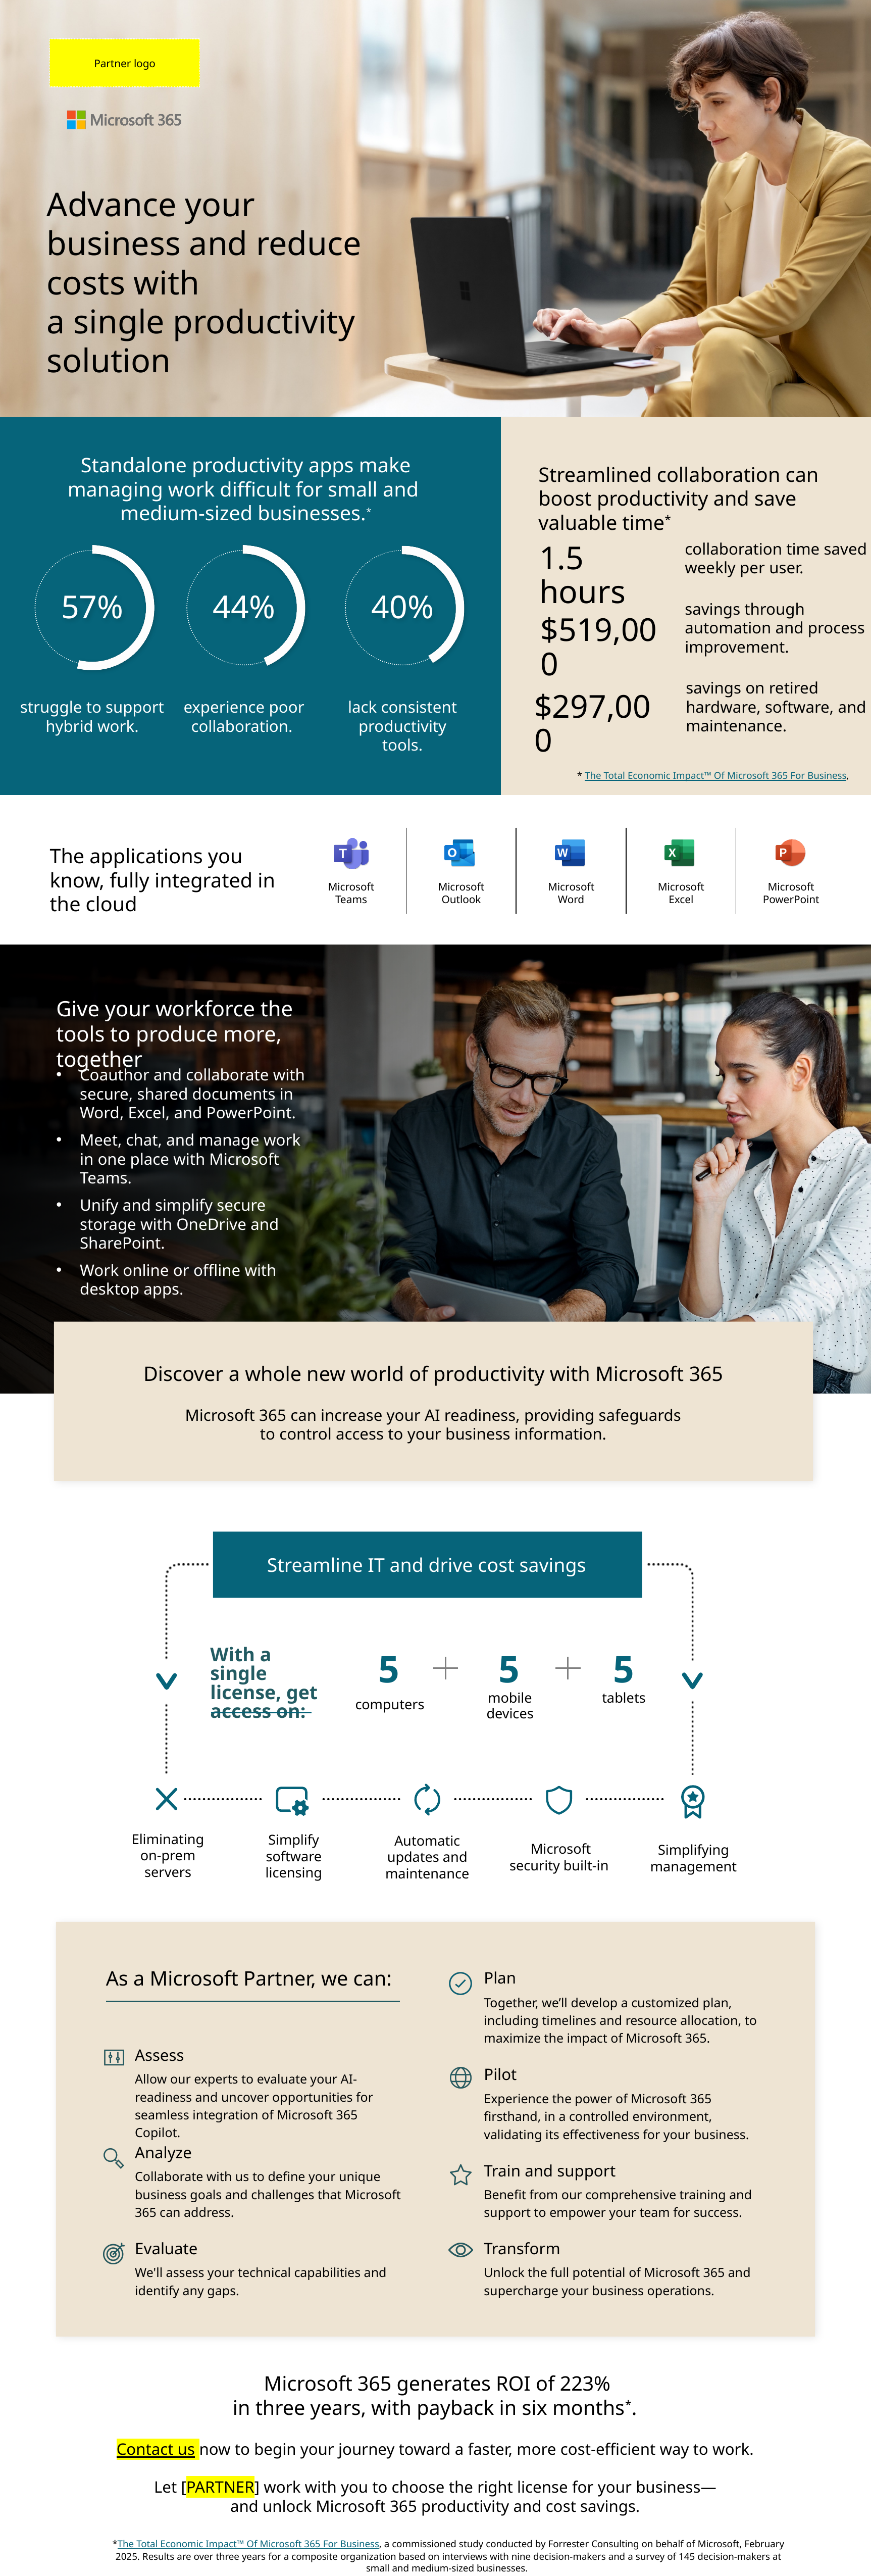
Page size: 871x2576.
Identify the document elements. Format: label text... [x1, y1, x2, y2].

picture [444, 839, 476, 868]
text_box [276, 1787, 308, 1812]
text_box 44% [193, 591, 240, 624]
picture [265, 605, 273, 618]
text_box 57% [41, 591, 74, 624]
picture [402, 546, 464, 662]
text_box [546, 1786, 573, 1815]
picture [0, 0, 871, 417]
text_box [186, 550, 240, 666]
text_box Streamline IT and drive cost savings [252, 1553, 601, 1562]
picture [464, 1563, 472, 1572]
text_box Simplify software licensing [240, 1830, 347, 1882]
picture [521, 1563, 527, 1572]
text_box lack consistent productivity tools. [337, 697, 468, 754]
picture [488, 1563, 497, 1572]
picture [430, 1563, 438, 1572]
picture [103, 2243, 125, 2265]
text_box [34, 552, 74, 663]
text_box savings through automation and process improvement. [685, 599, 870, 656]
text_box 40% [357, 591, 398, 624]
picture [567, 1563, 575, 1576]
text_box Microsoft security built-in [507, 1831, 614, 1882]
picture [776, 839, 806, 868]
picture [664, 839, 695, 868]
picture [303, 1563, 311, 1572]
picture [449, 1971, 473, 1995]
picture [479, 1563, 486, 1572]
picture [449, 1987, 457, 1995]
text_box Discover a whole new world of productivity with Microsoft 365 [93, 1361, 774, 1385]
picture [286, 1563, 288, 1571]
text_box Streamlined collaboration can boost productivity and save valuable time* [538, 462, 855, 534]
picture [104, 596, 117, 618]
text_box collaboration time saved weekly per user. [685, 539, 870, 577]
text_box Microsoft PowerPoint [752, 880, 830, 906]
text_box 1.5 hours [539, 542, 663, 574]
picture [353, 1563, 362, 1572]
text_box Coauthor and collaborate with secure, shared documents in Word, Excel, and PowerPoint. Meet, chat, and manage work in one place with Microsoft Teams. Unify and simplify secure storage with OneDrive and SharePoint. Work online or offline with desktop apps. [56, 1065, 309, 1299]
picture [451, 1974, 470, 1993]
text_box Train and support Benefit from our comprehensive training and support to empower your team for success. [484, 2162, 760, 2220]
text_box [425, 1789, 440, 1816]
text_box [292, 1800, 309, 1816]
text_box Analyze Collaborate with us to define your unique business goals and challenges that Microsoft 365 can address. [135, 2144, 407, 2220]
picture [530, 1563, 537, 1572]
text_box Advance your business and reduce costs with a single productivity solution [46, 183, 382, 379]
text_box Pilot Experience the power of Microsoft 365 firsthand, in a controlled environment, validating its effectiveness for your business. [484, 2066, 753, 2142]
picture [401, 597, 405, 618]
text_box Microsoft 365 generates ROI of 223% in three years, with payback in six months*. [97, 2371, 778, 2419]
picture [414, 596, 427, 618]
text_box [158, 1675, 163, 1682]
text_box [433, 1656, 458, 1680]
text_box The applications you know, fully integrated in the cloud [49, 844, 296, 916]
picture [454, 1563, 461, 1571]
picture [251, 596, 260, 609]
text_box Give your workforce the tools to produce more, together [56, 995, 319, 1071]
picture [165, 1563, 694, 1775]
picture [442, 1563, 444, 1571]
picture [78, 546, 154, 670]
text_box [157, 1789, 176, 1809]
picture [509, 1563, 514, 1572]
text_box Evaluate We'll assess your technical capabilities and identify any gaps. [135, 2240, 417, 2298]
picture [578, 1563, 585, 1572]
picture [104, 2047, 124, 2068]
text_box $297,000 [534, 690, 664, 726]
picture [80, 596, 95, 618]
text_box Microsoft Teams [313, 880, 390, 906]
picture [449, 2067, 472, 2089]
picture [391, 1563, 398, 1572]
picture [334, 838, 369, 869]
text_box Microsoft 365 can increase your AI readiness, providing safeguards to control access to your business information. [93, 1405, 774, 1443]
text_box Contact us now to begin your journey toward a faster, more cost-efficient way to work. Let [PARTNER] work with you to choose the right license for your business— and unlock Microsoft 365 productivity and cost savings. [95, 2439, 776, 2515]
text_box * The Total Economic Impact™ Of Microsoft 365 For Business, [513, 769, 849, 783]
picture [113, 605, 121, 618]
picture [423, 605, 432, 618]
text_box savings on retired hardware, software, and maintenance. [686, 678, 871, 735]
text_box Plan Together, we’ll develop a customized plan, including timelines and resource allocation, to maximize the impact of Microsoft 365. [484, 1969, 772, 2046]
picture [315, 1563, 317, 1571]
text_box Simplifying management [640, 1832, 747, 1883]
picture [448, 2238, 473, 2262]
picture [409, 596, 418, 609]
text_box Assess Allow our experts to evaluate your AI-readiness and uncover opportunities for seamless integration of Microsoft 365 Copilot. [135, 2046, 394, 2140]
text_box $519,000 [540, 614, 660, 646]
text_box [696, 1674, 701, 1682]
text_box [414, 1784, 430, 1810]
picture [540, 1563, 547, 1571]
picture [255, 596, 269, 618]
text_box Automatic updates and maintenance [374, 1832, 481, 1881]
text_box [681, 1785, 705, 1819]
picture [279, 1563, 283, 1572]
text_box Eliminating on-prem servers [115, 1830, 221, 1880]
picture [321, 1563, 323, 1571]
picture [402, 1563, 404, 1571]
picture [554, 839, 586, 868]
picture [449, 2164, 472, 2186]
picture [293, 1563, 301, 1572]
picture [99, 596, 108, 609]
text_box [344, 550, 398, 666]
text_box Microsoft Word [532, 880, 610, 906]
text_box Microsoft Outlook [422, 880, 500, 906]
picture [242, 546, 305, 665]
picture [500, 1563, 506, 1572]
picture [104, 2148, 125, 2169]
text_box *The Total Economic Impact™ Of Microsoft 365 For Business, a commissioned study conducted by Forrester Consulting on behalf of Microsoft, February 2025. Results are over three years for a composite organization based on interviews with nine decision-makers and a survey of 145 decision-makers at small and medium-sized businesses. [108, 2538, 789, 2573]
picture [413, 1563, 422, 1572]
text_box Transform Unlock the full potential of Microsoft 365 and supercharge your business operations. [484, 2240, 756, 2298]
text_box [555, 1656, 581, 1680]
picture [242, 596, 248, 618]
picture [268, 1563, 276, 1572]
text_box As a Microsoft Partner, we can: [106, 1965, 404, 1990]
text_box Partner logo [48, 38, 201, 88]
text_box experience poor collaboration. [158, 697, 330, 735]
picture [42, 945, 871, 1394]
picture [369, 1563, 373, 1571]
text_box Microsoft Excel [642, 880, 720, 906]
text_box Standalone productivity apps make managing work difficult for small and medium-sized businesses.* [31, 453, 461, 525]
text_box struggle to support hybrid work. [6, 697, 158, 735]
